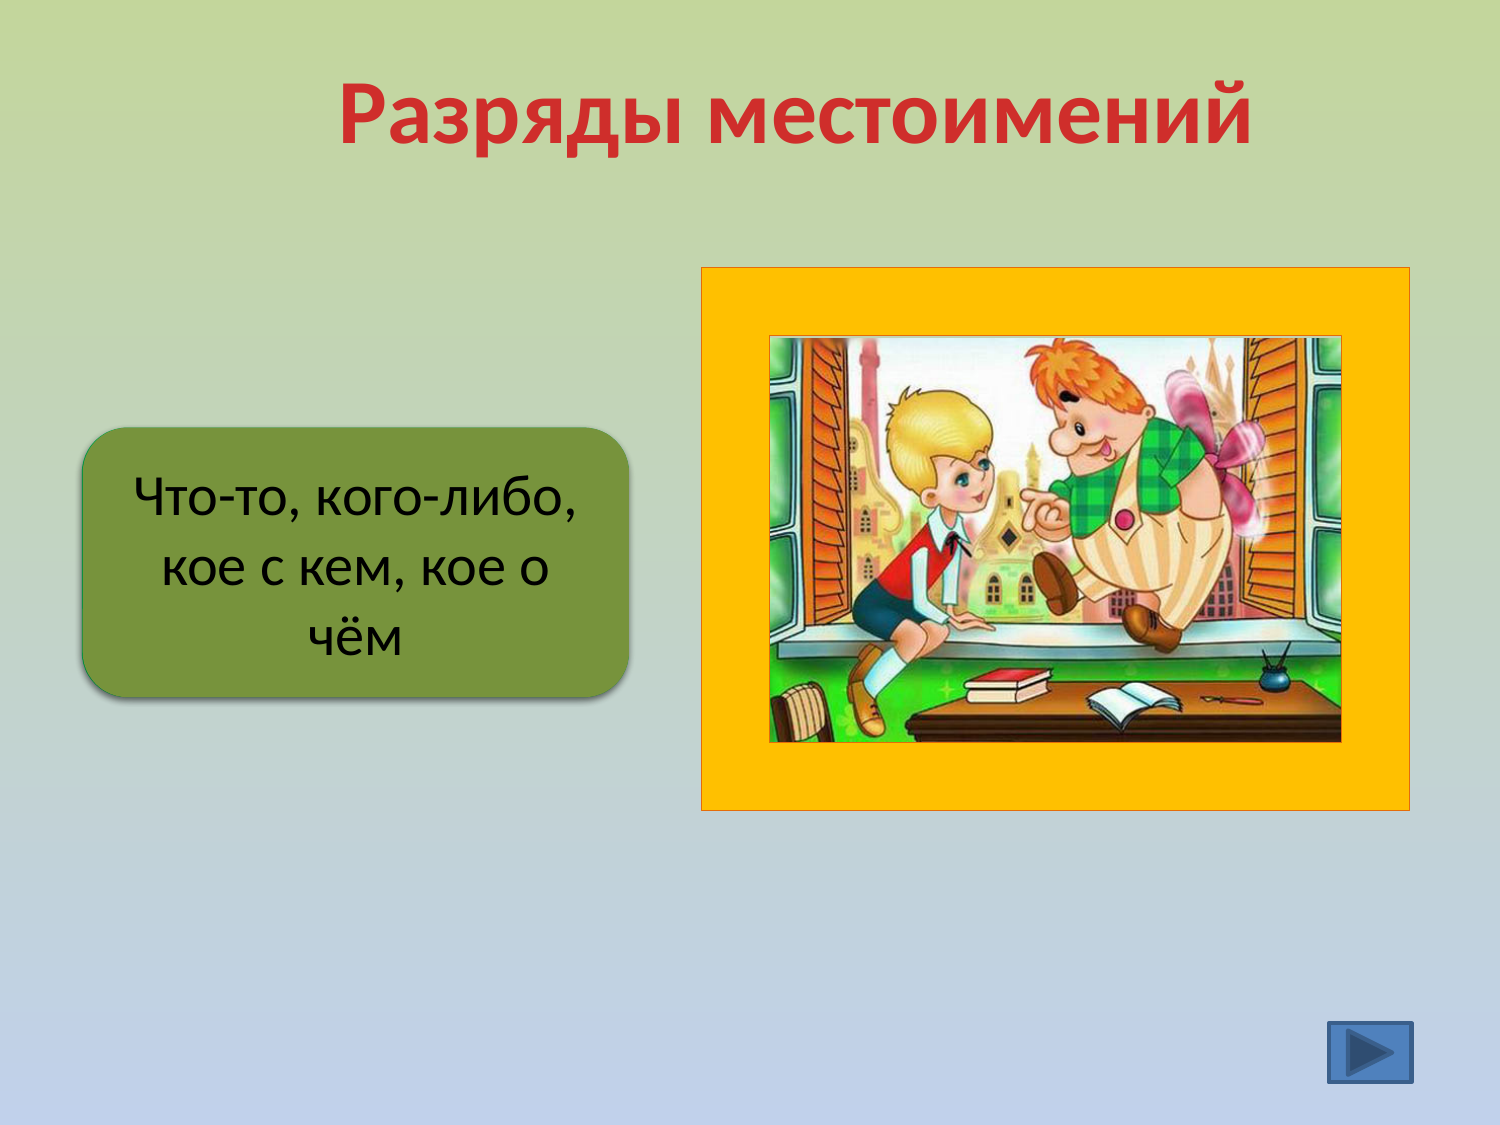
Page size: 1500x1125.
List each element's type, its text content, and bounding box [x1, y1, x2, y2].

text_box [699, 265, 1412, 813]
picture [751, 337, 1360, 761]
text_box [80, 431, 630, 705]
text_box [1327, 1021, 1414, 1084]
text_box Что-то, кого-либо, кое с кем, кое о чём [83, 425, 631, 468]
text_box Разряды местоимений [323, 23, 1297, 174]
